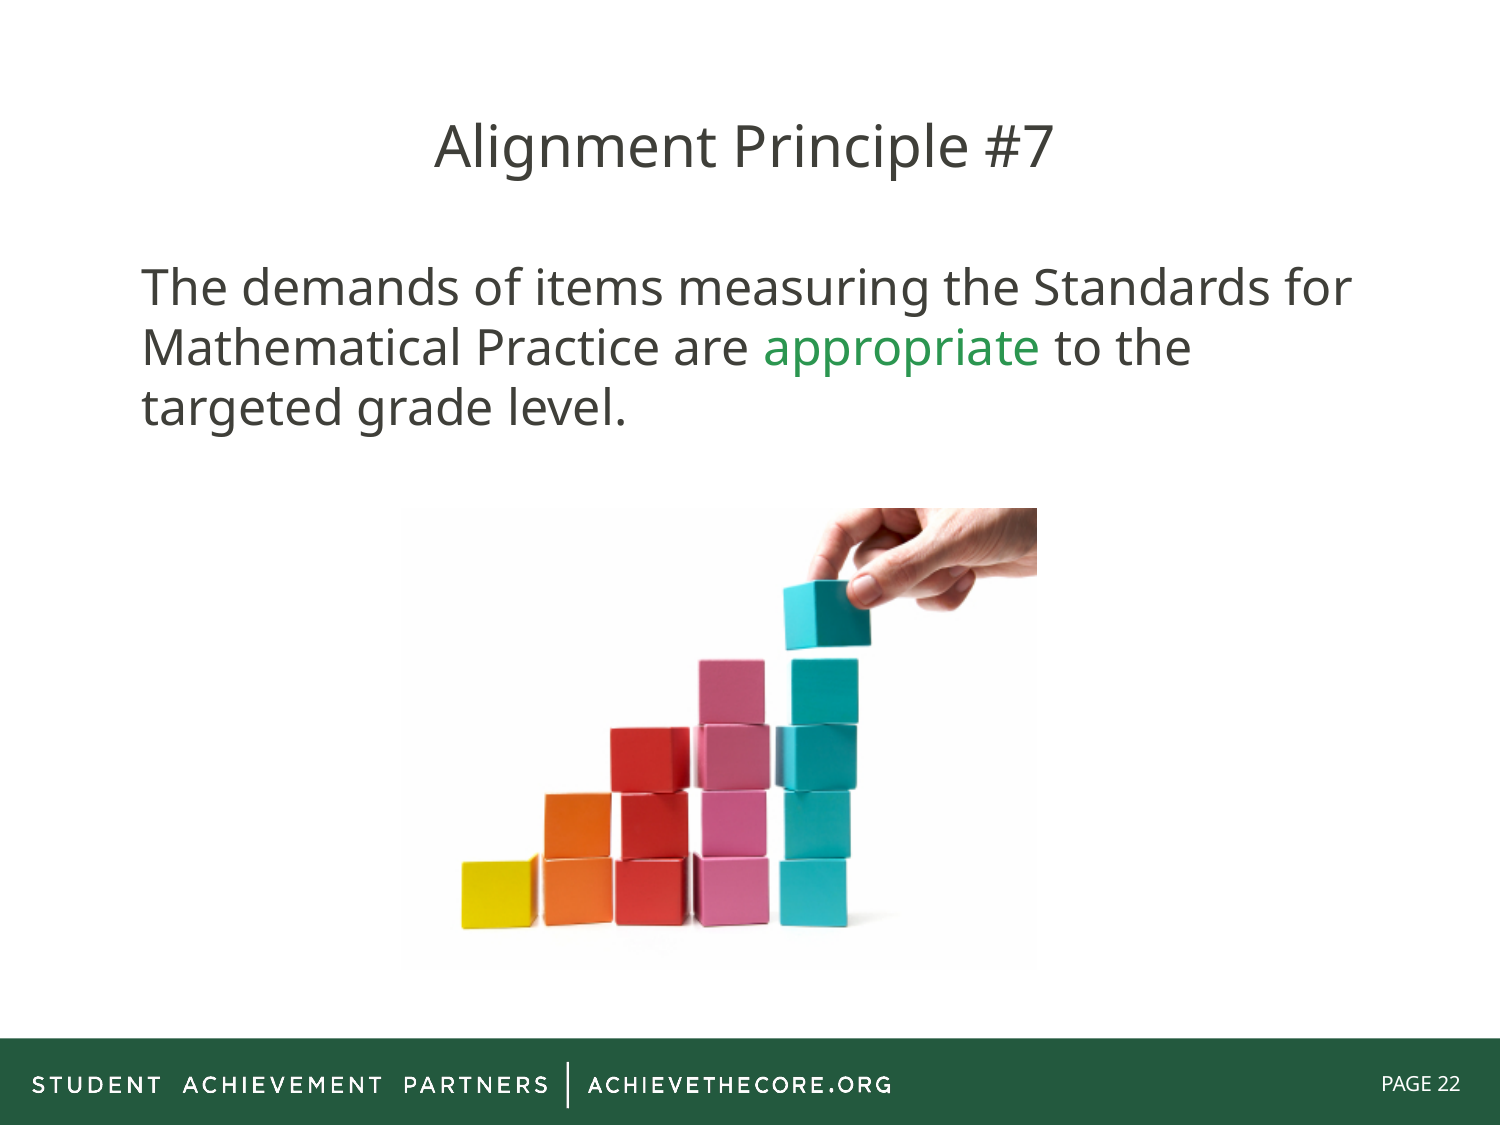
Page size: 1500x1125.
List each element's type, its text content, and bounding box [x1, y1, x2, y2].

title Alignment Principle #7 [70, 50, 1421, 238]
picture [12, 1055, 911, 1112]
picture [400, 508, 1038, 971]
list The demands of items measuring the Standards for Mathematical Practice are appropriate to the targeted grade level. [70, 240, 1421, 451]
